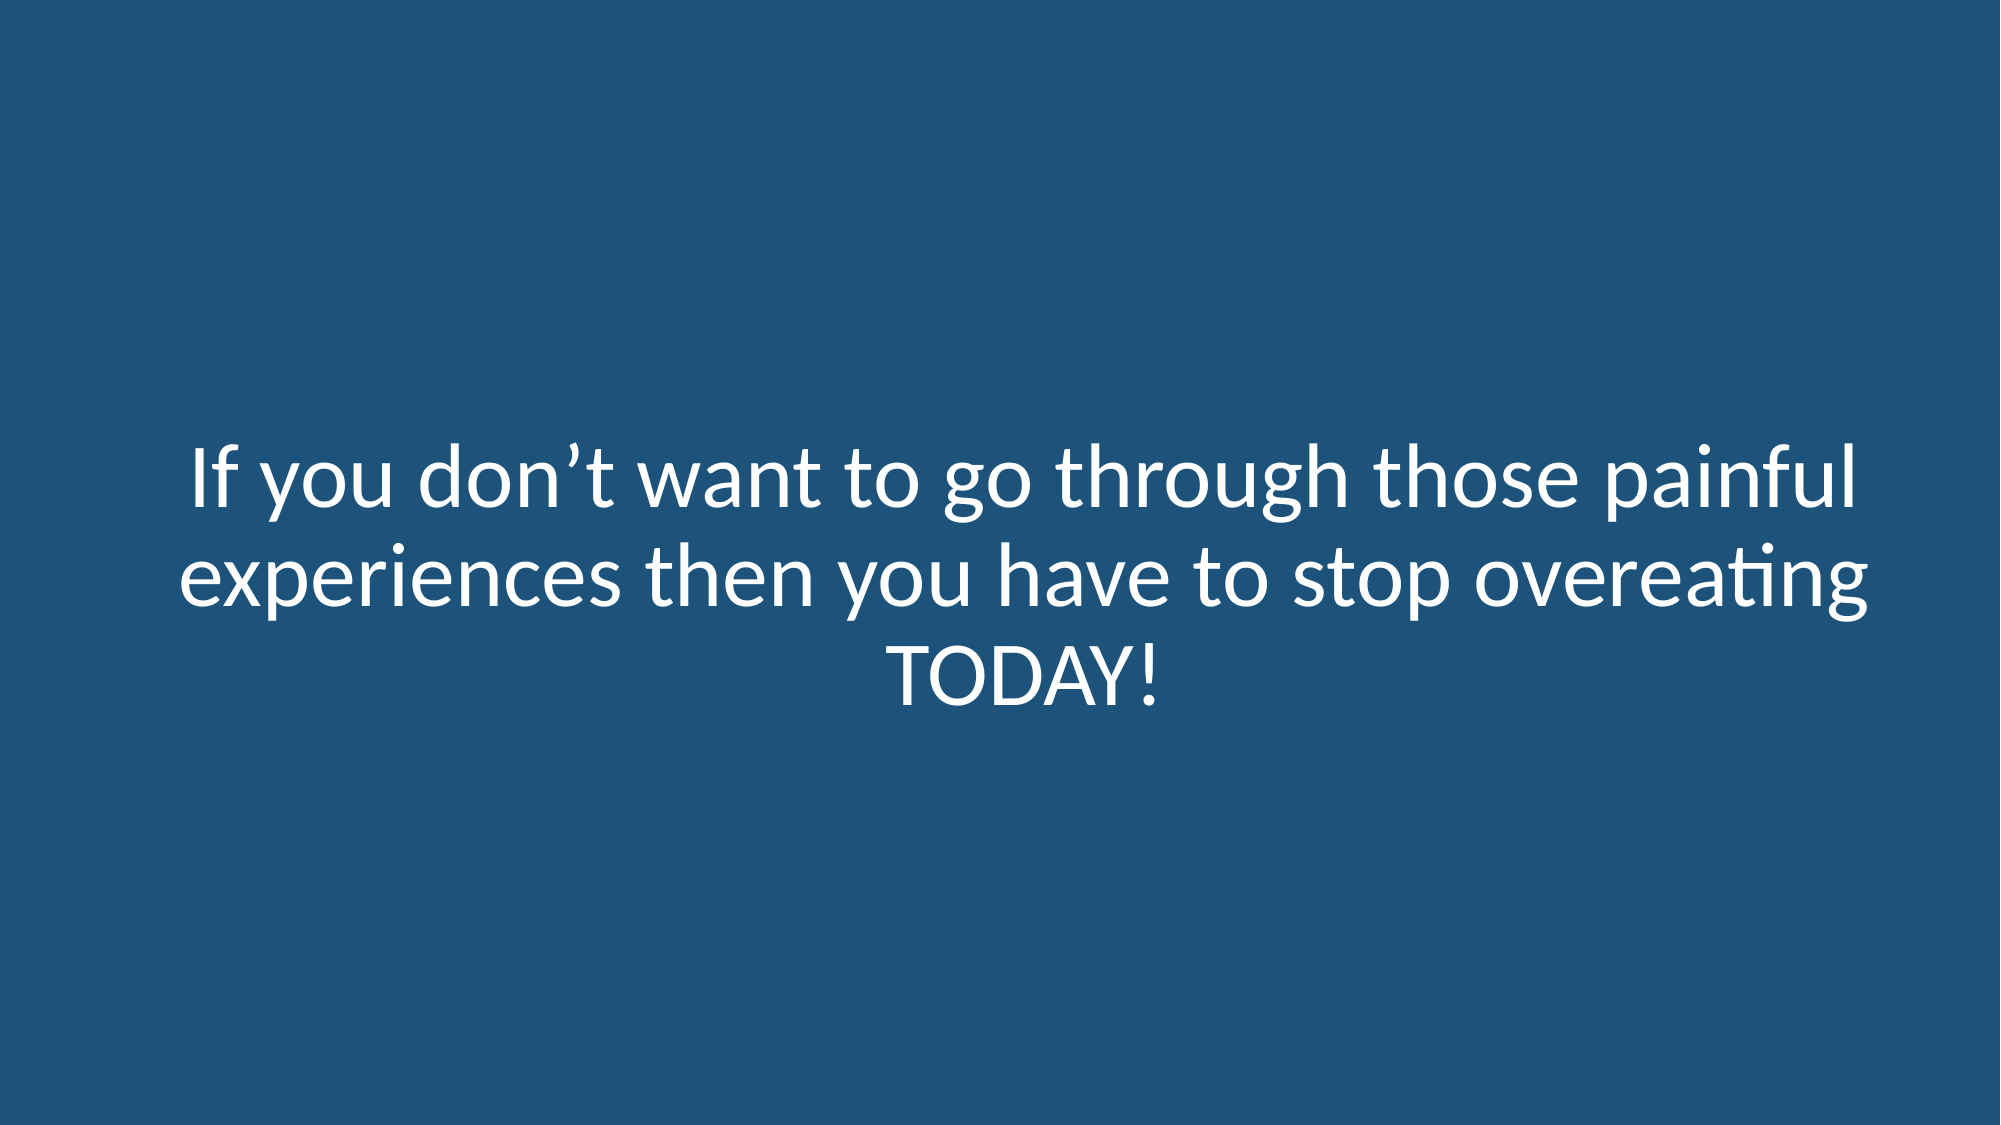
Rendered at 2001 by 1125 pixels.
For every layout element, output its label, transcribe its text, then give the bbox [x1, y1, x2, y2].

title If you don’t want to go through those painful experiences then you have to stop overeating TODAY! [149, 559, 1901, 833]
